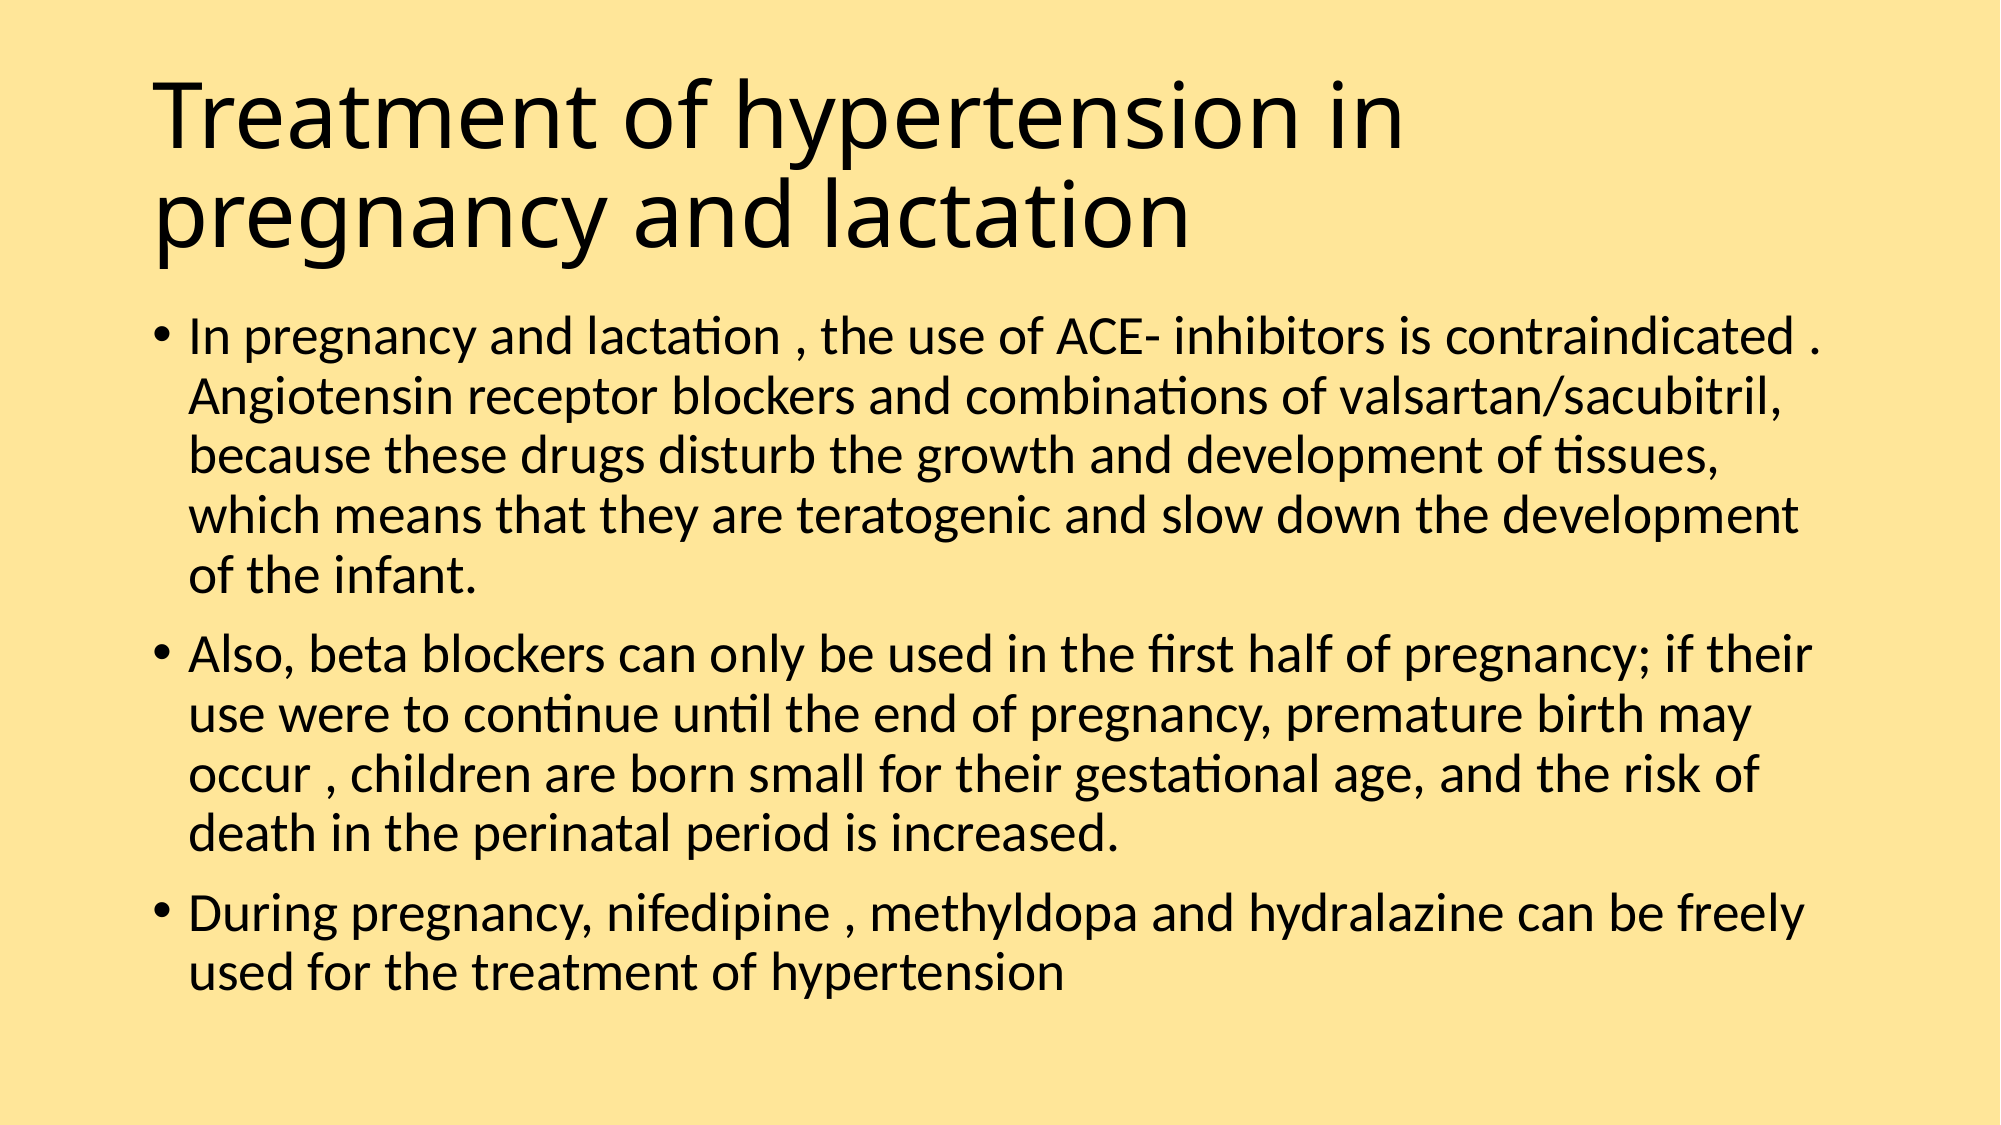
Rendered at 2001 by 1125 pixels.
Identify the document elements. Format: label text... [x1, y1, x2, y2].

list In pregnancy and lactation , the use of ACE- inhibitors is contraindicated . Angiotensin receptor blockers and combinations of valsartan/sacubitril, because these drugs disturb the growth and development of tissues, which means that they are teratogenic and slow down the development of the infant. Also, beta blockers can only be used in the first half of pregnancy; if their use were to continue until the end of pregnancy, premature birth may occur , children are born small for their gestational age, and the risk of death in the perinatal period is increased. During pregnancy, nifedipine , methyldopa and hydralazine can be freely used for the treatment of hypertension [137, 299, 1863, 1014]
title Treatment of hypertension in pregnancy and lactation [137, 59, 1863, 278]
